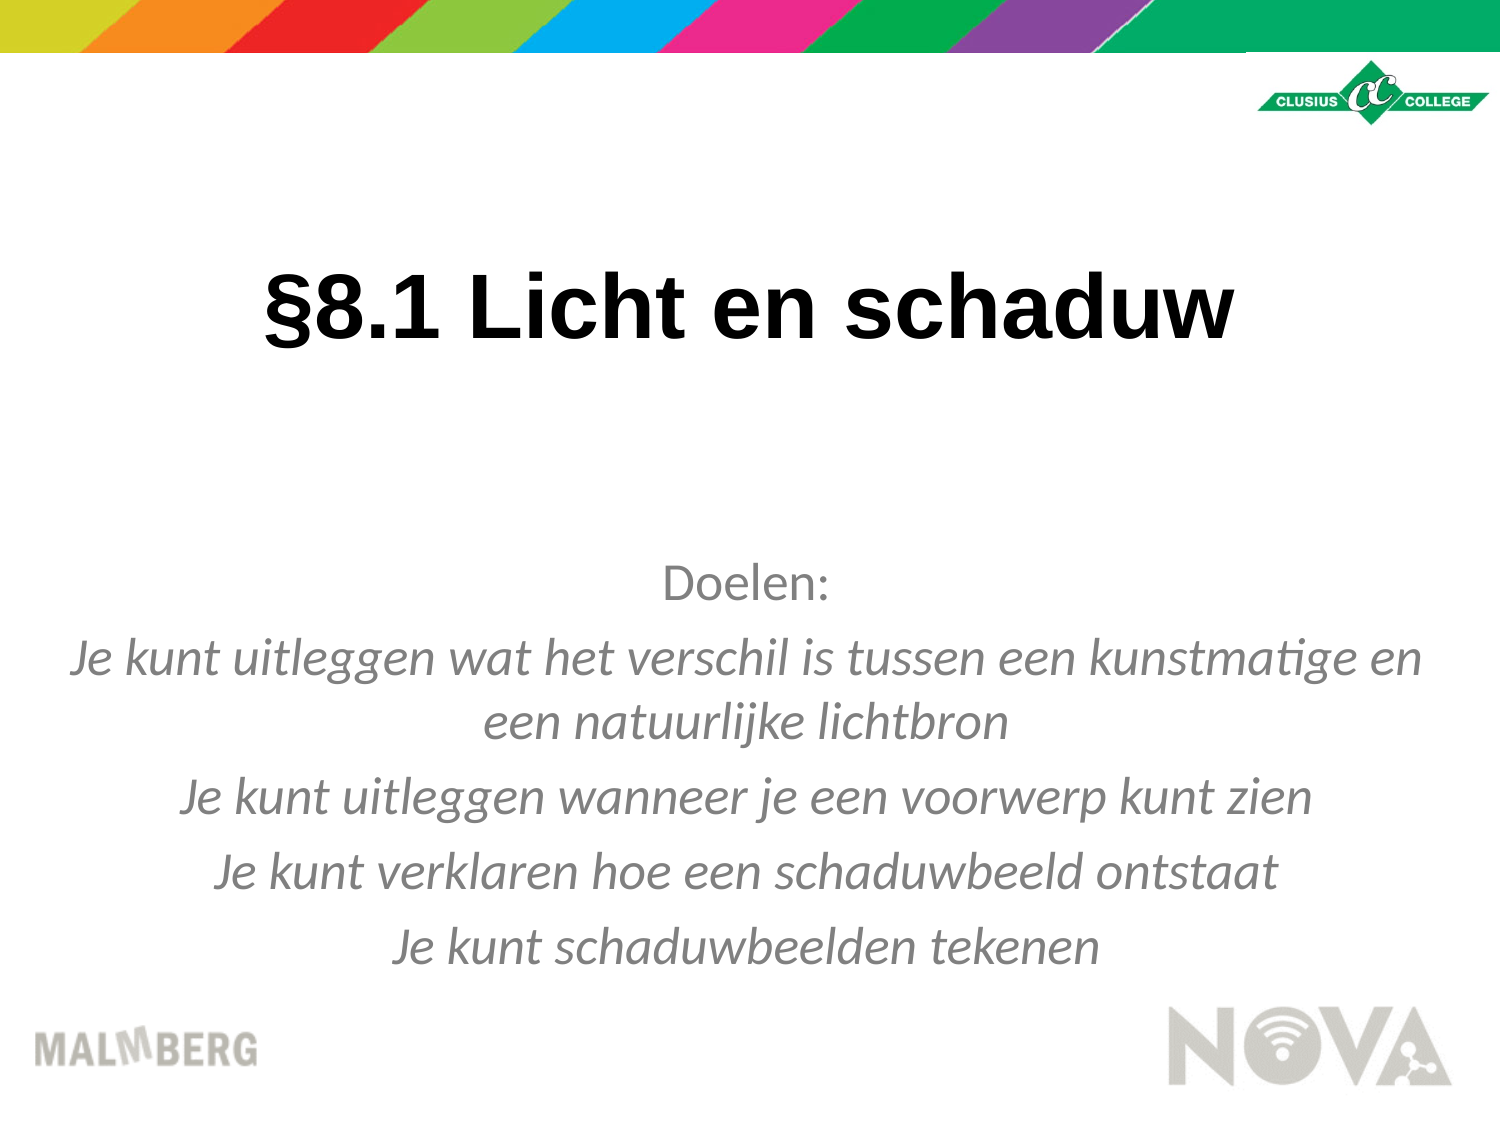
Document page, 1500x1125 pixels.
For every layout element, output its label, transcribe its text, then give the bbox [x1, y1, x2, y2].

title §8.1 Licht en schaduw [64, 181, 1436, 423]
subtitle Doelen: Je kunt uitleggen wat het verschil is tussen een kunstmatige en een natuurlijke lichtbron Je kunt uitleggen wanneer je een voorwerp kunt zien Je kunt verklaren hoe een schaduwbeeld ontstaat Je kunt schaduwbeelden tekenen [34, 538, 1459, 985]
picture [658, 0, 1500, 133]
picture [1164, 984, 1459, 1108]
picture [0, 0, 573, 53]
picture [34, 1024, 260, 1068]
